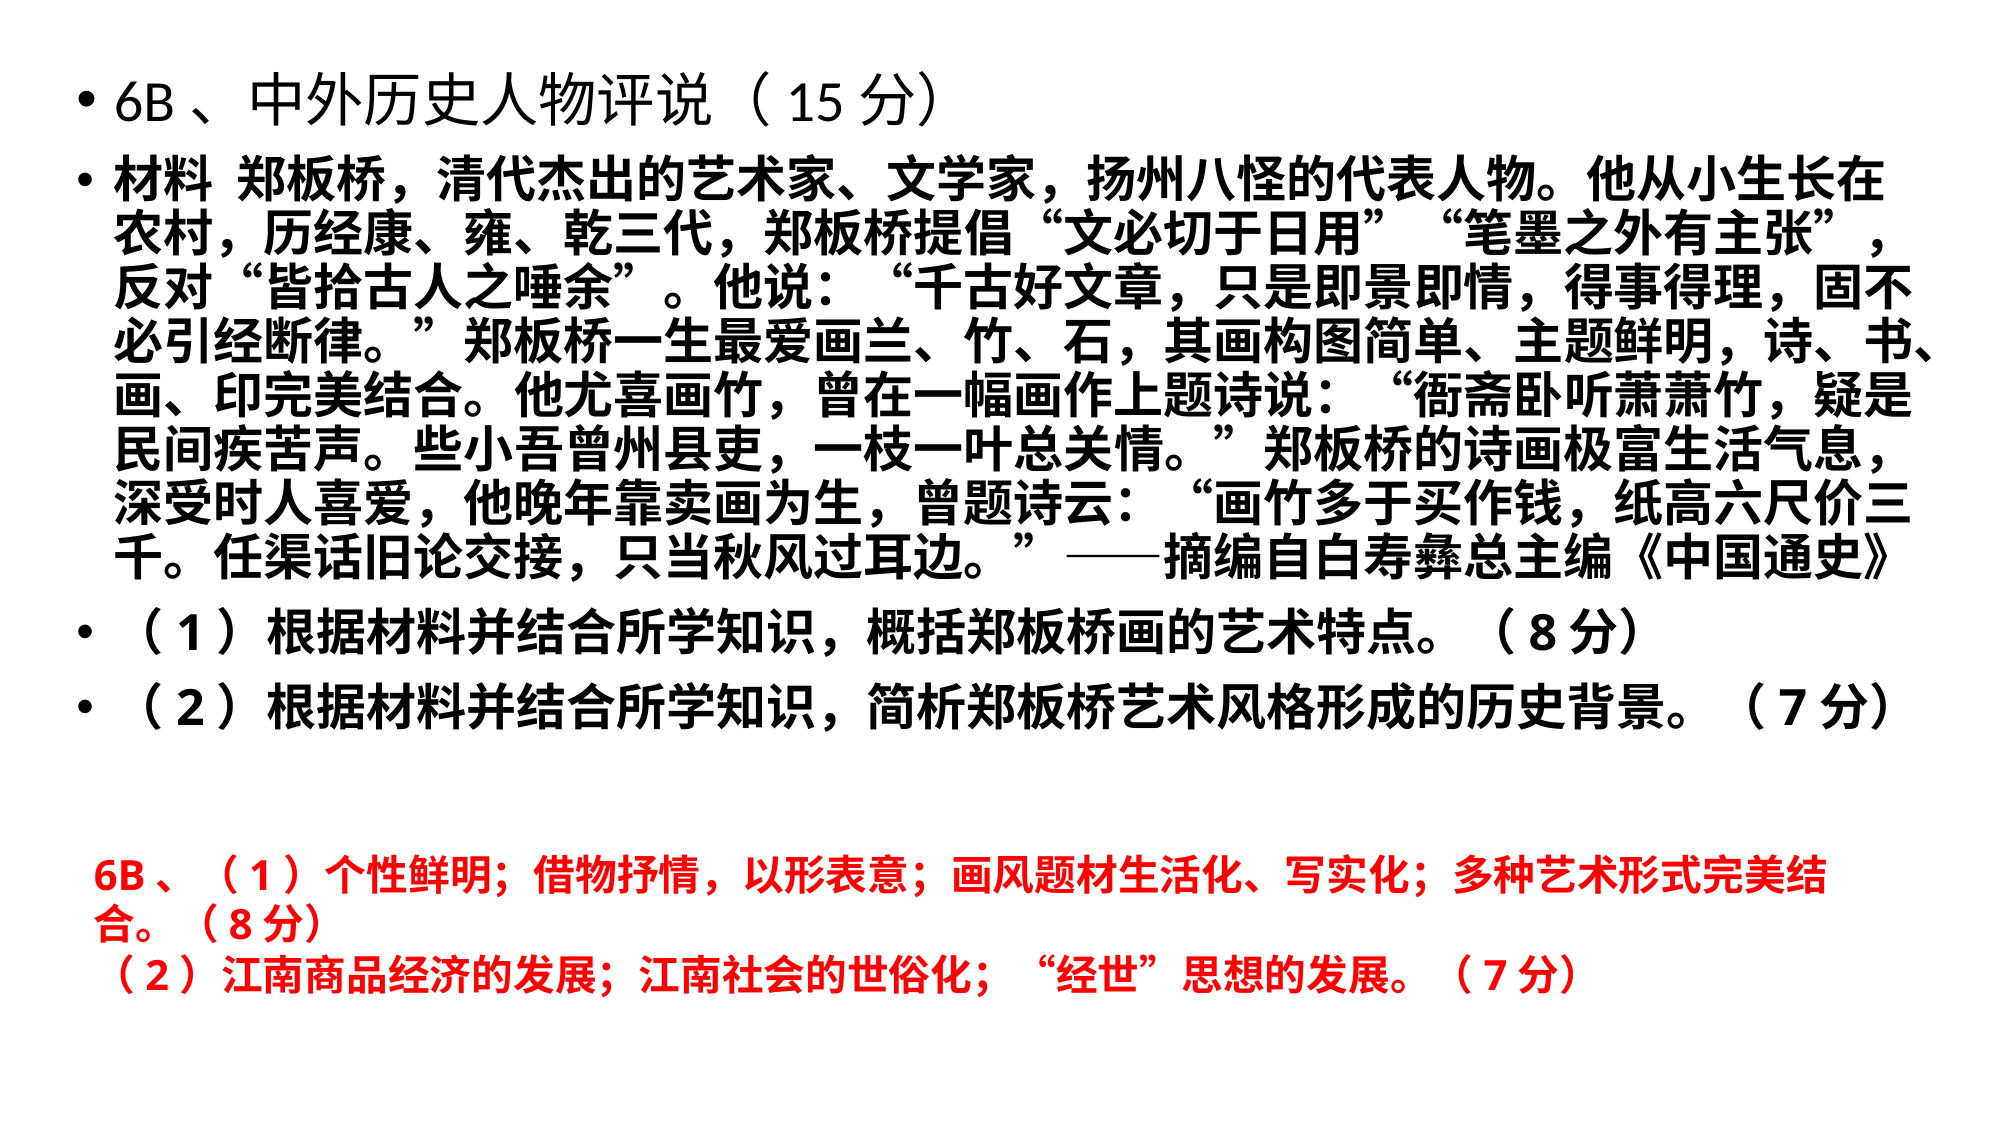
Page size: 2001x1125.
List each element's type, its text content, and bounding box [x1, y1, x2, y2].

text_box 6B、（1）个性鲜明；借物抒情，以形表意；画风题材生活化、写实化；多种艺术形式完美结合。（8分） （2）江南商品经济的发展；江南社会的世俗化；“经世”思想的发展。（7分） [78, 840, 1888, 1056]
list 6B、中外历史人物评说（15分） 材料 郑板桥，清代杰出的艺术家、文学家，扬州八怪的代表人物。他从小生长在农村，历经康、雍、乾三代，郑板桥提倡“文必切于日用”“笔墨之外有主张”，反对“皆拾古人之唾余”。他说：“千古好文章，只是即景即情，得事得理，固不必引经断律。”郑板桥一生最爱画兰、竹、石，其画构图简单、主题鲜明，诗、书、画、印完美结合。他尤喜画竹，曾在一幅画作上题诗说：“衙斋卧听萧萧竹，疑是民间疾苦声。些小吾曾州县吏，一枝一叶总关情。”郑板桥的诗画极富生活气息，深受时人喜爱，他晚年靠卖画为生，曾题诗云：“画竹多于买作钱，纸高六尺价三千。任渠话旧论交接，只当秋风过耳边。”——摘编自白寿彝总主编《中国通史》 （1）根据材料并结合所学知识，概括郑板桥画的艺术特点。（8分） （2）根据材料并结合所学知识，简析郑板桥艺术风格形成的历史背景。（7分） [61, 63, 1937, 1014]
